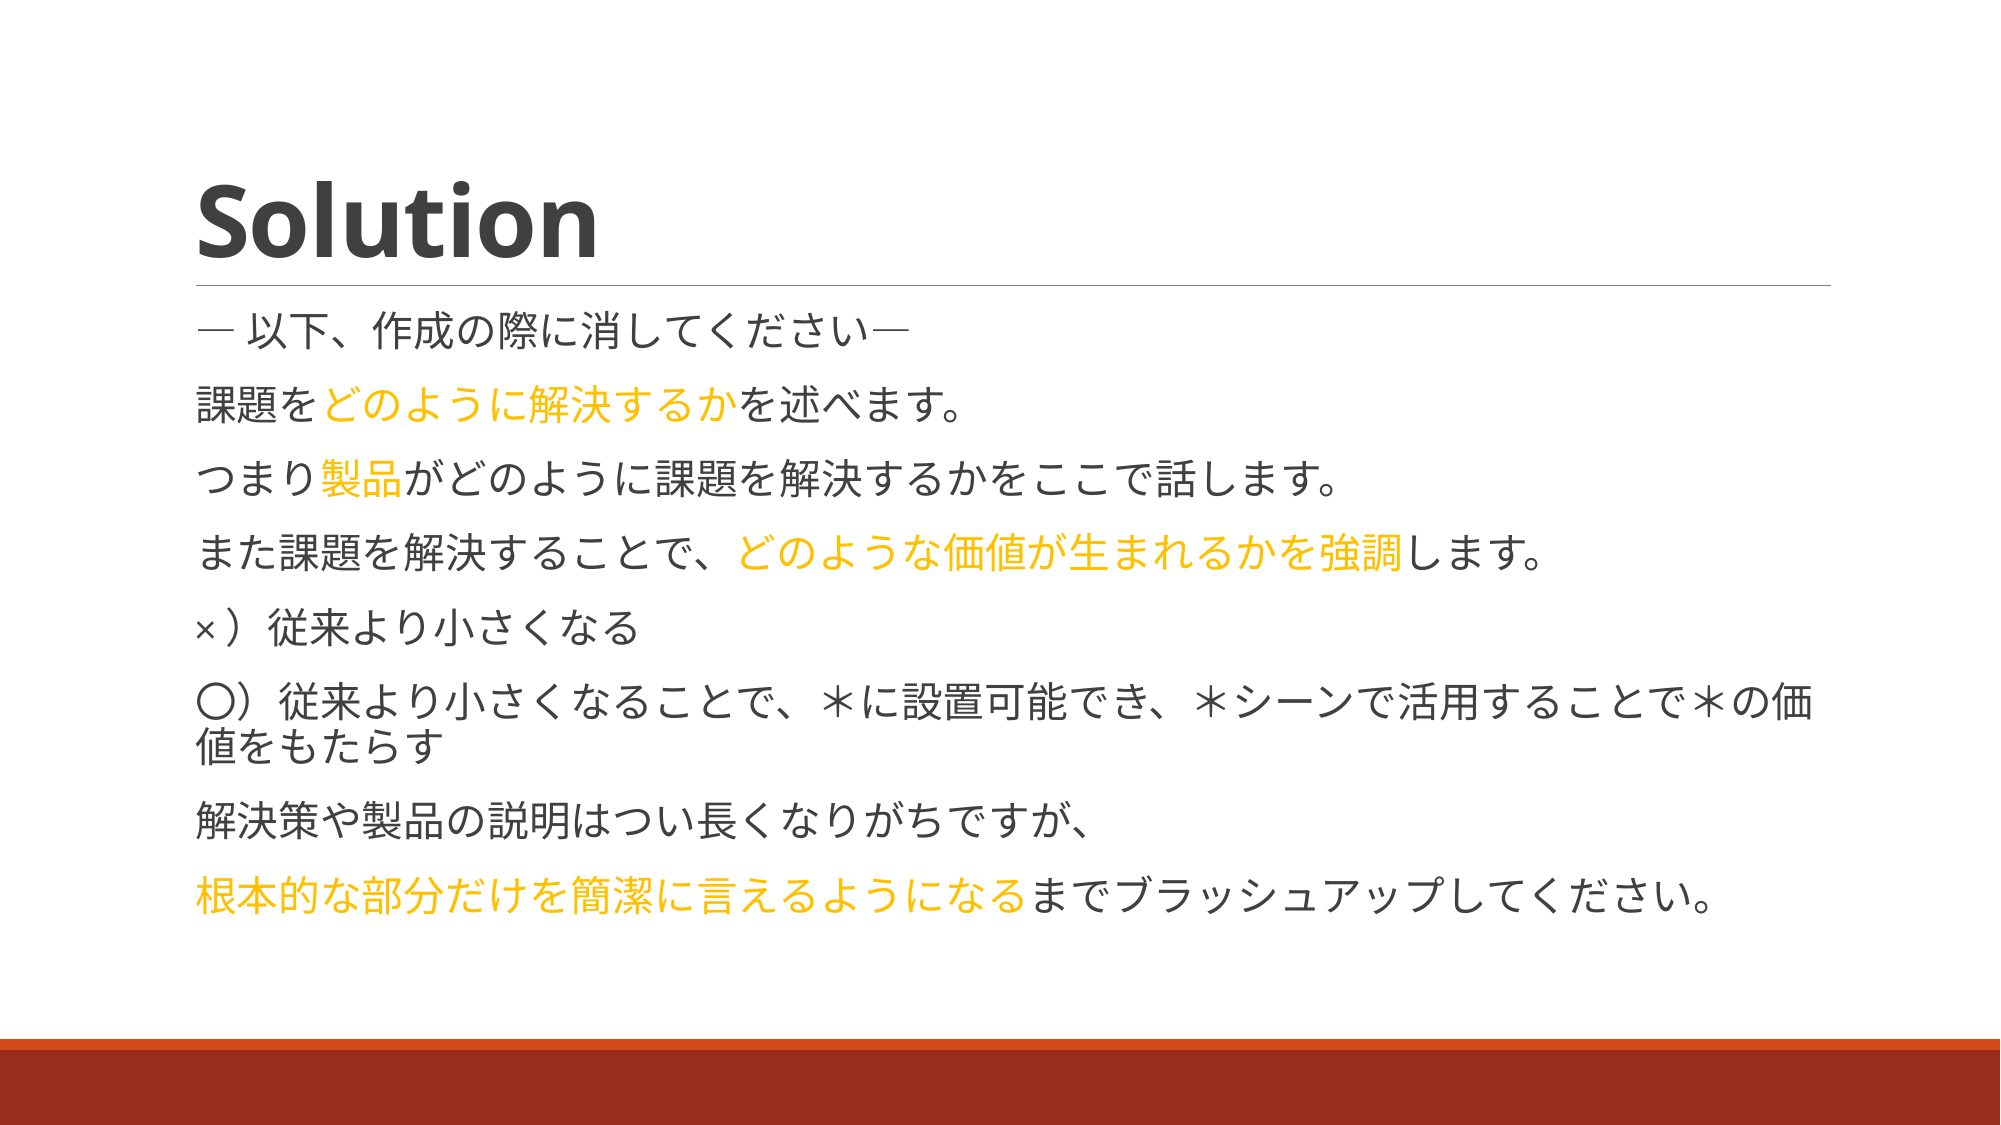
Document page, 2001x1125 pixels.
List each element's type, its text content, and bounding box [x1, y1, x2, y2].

title Solution [180, 47, 1830, 285]
list ―以下、作成の際に消してください― 課題をどのように解決するかを述べます。 つまり製品がどのように課題を解決するかをここで話します。 また課題を解決することで、どのような価値が生まれるかを強調します。 ×）従来より小さくなる 〇）従来より小さくなることで、＊に設置可能でき、＊シーンで活用することで＊の価値をもたらす 解決策や製品の説明はつい長くなりがちですが、 根本的な部分だけを簡潔に言えるようになるまでブラッシュアップしてください。 [180, 302, 1830, 1030]
